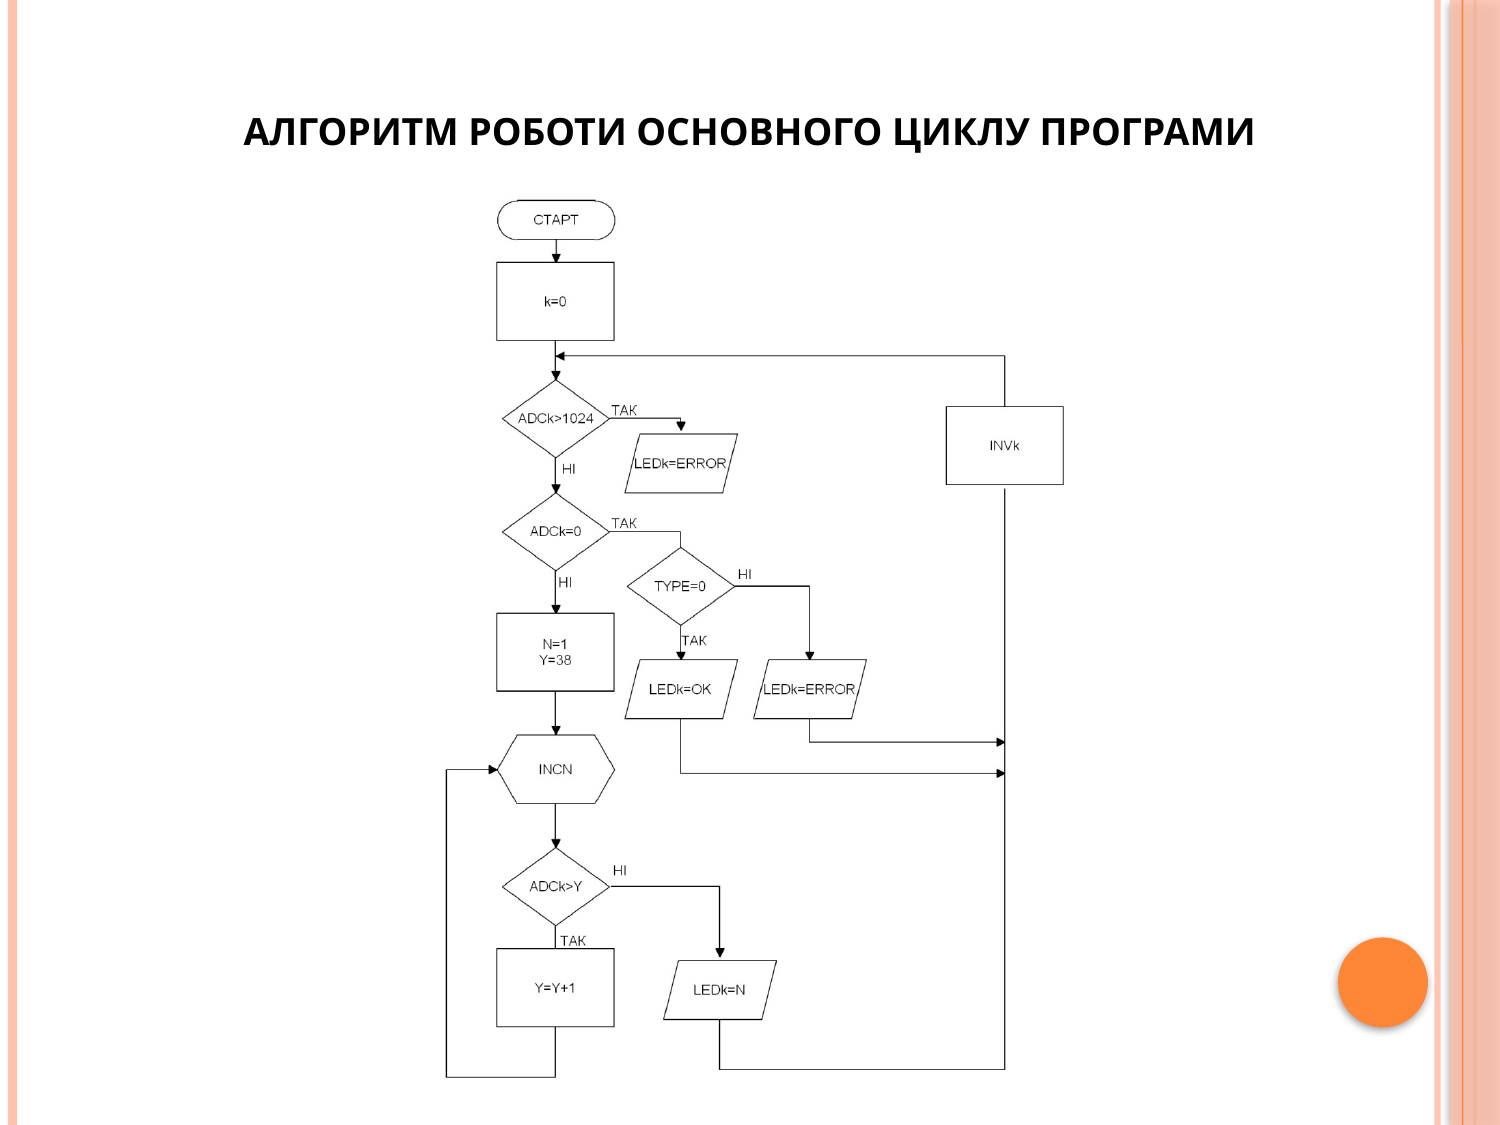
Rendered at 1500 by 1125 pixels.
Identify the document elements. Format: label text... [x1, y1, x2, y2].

picture [444, 198, 1064, 1079]
title АЛГОРИТМ РОБОТИ ОСНОВНОГО ЦИКЛУ ПРОГРАМИ [35, 66, 1465, 161]
